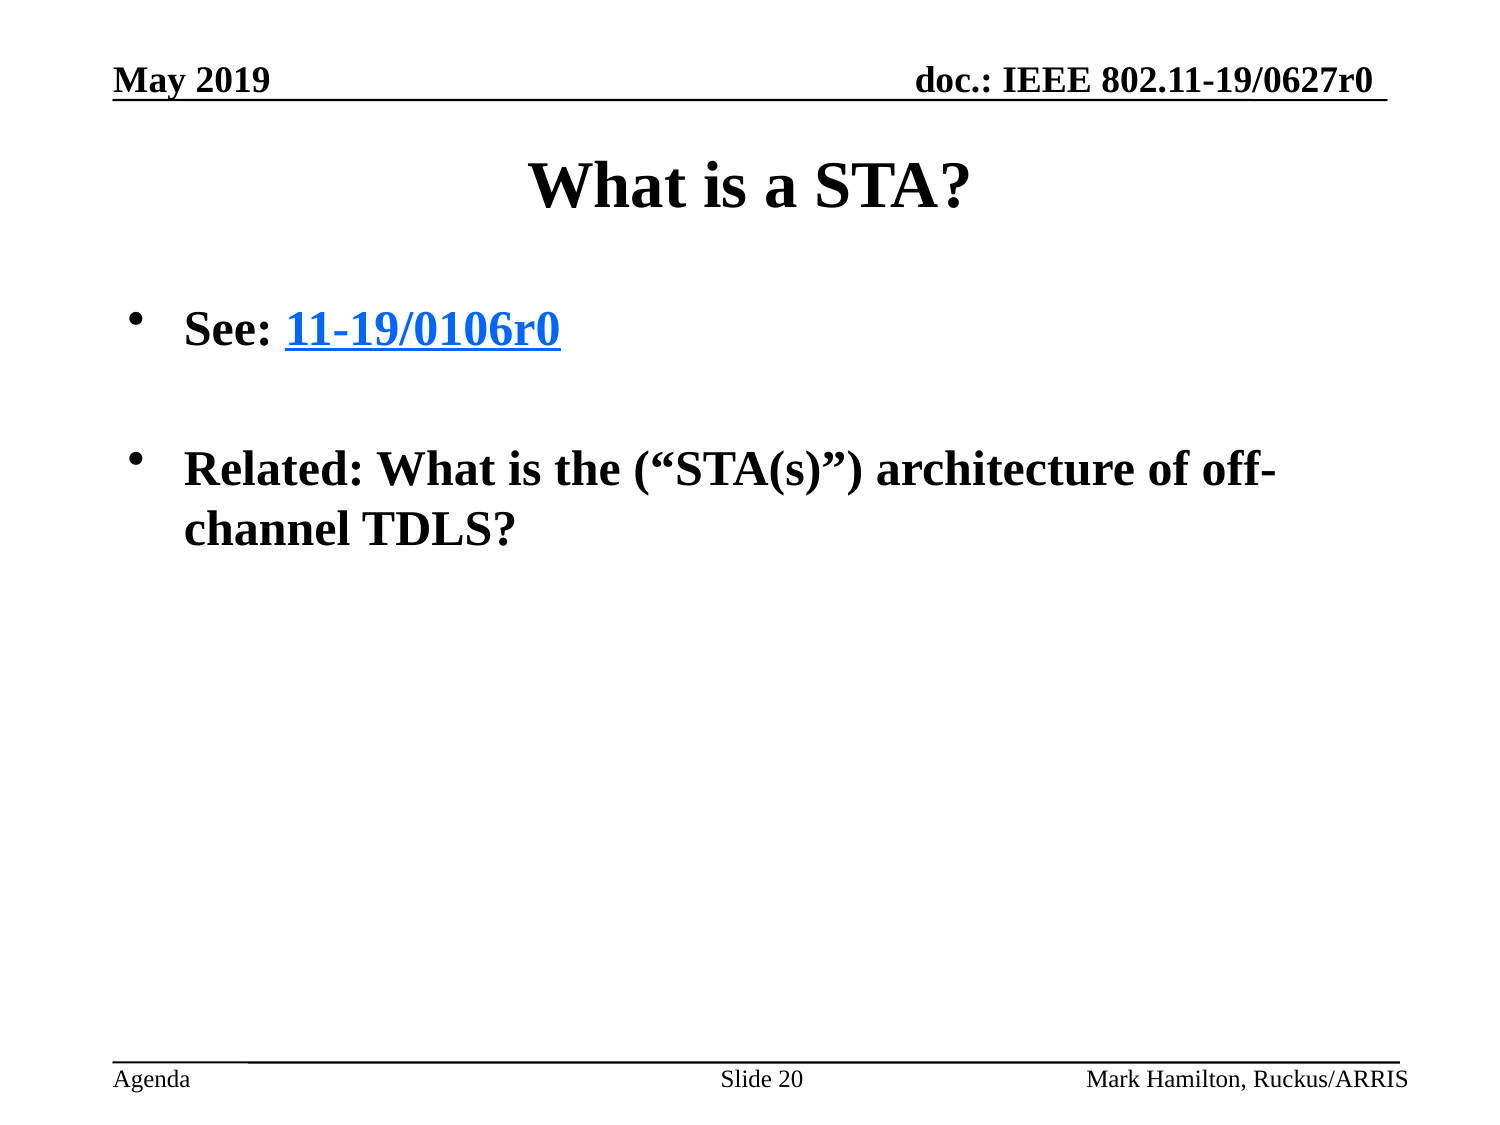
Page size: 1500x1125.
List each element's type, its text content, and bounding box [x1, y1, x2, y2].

title What is a STA? [112, 112, 1388, 250]
list See: 11-19/0106r0 Related: What is the (“STA(s)”) architecture of off-channel TDLS? [112, 287, 1388, 1025]
